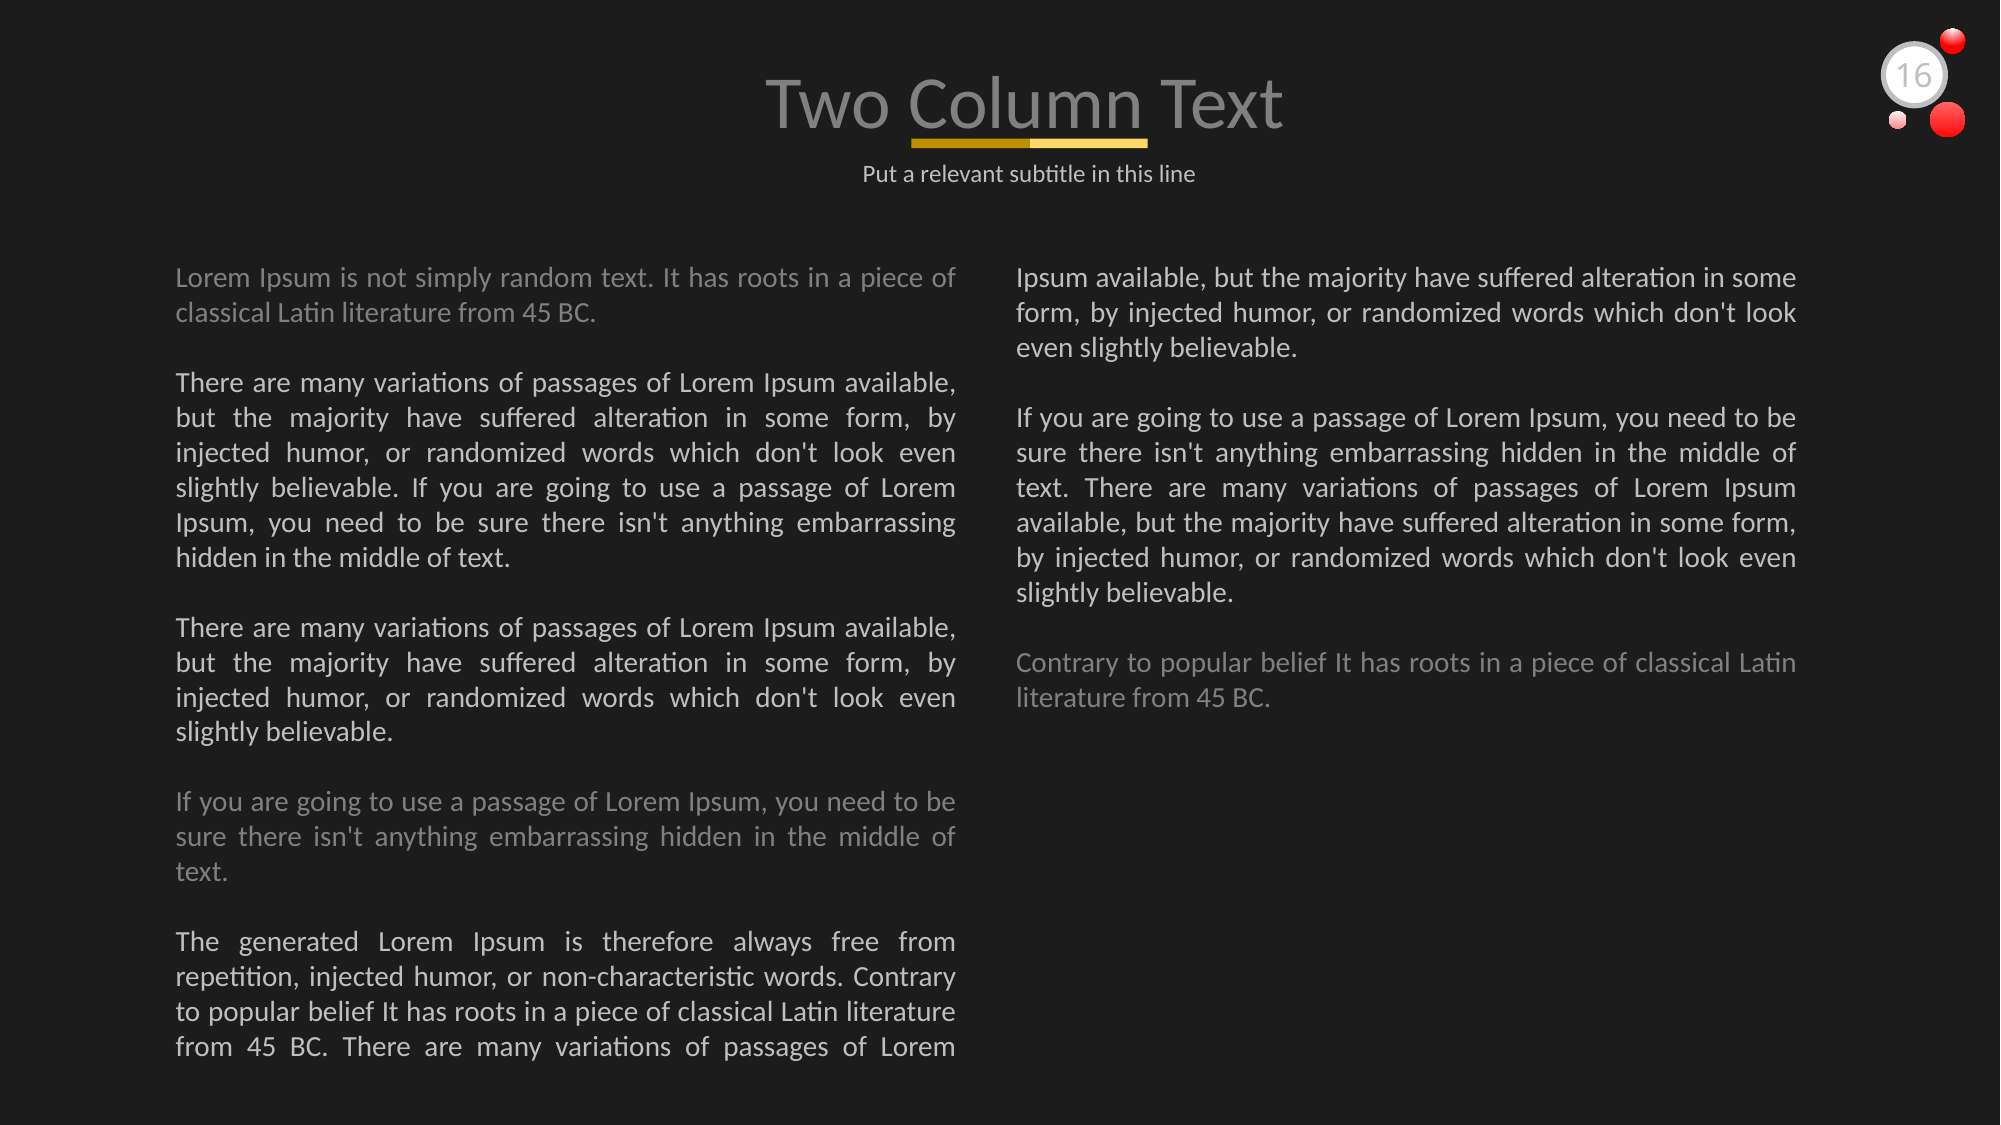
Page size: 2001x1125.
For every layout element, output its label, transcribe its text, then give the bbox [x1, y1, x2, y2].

text_box Put a relevant subtitle in this line [792, 142, 1267, 202]
text_box Lorem Ipsum is not simply random text. It has roots in a piece of classical Latin literature from 45 BC. There are many variations of passages of Lorem Ipsum available, but the majority have suffered alteration in some form, by injected humor, or randomized words which don't look even slightly believable. If you are going to use a passage of Lorem Ipsum, you need to be sure there isn't anything embarrassing hidden in the middle of text. There are many variations of passages of Lorem Ipsum available, but the majority have suffered alteration in some form, by injected humor, or randomized words which don't look even slightly believable. If you are going to use a passage of Lorem Ipsum, you need to be sure there isn't anything embarrassing hidden in the middle of text. The generated Lorem Ipsum is therefore always free from repetition, injected humor, or non-characteristic words. Contrary to popular belief It has roots in a piece of classical Latin literature from 45 BC. There are many variations of passages of Lorem Ipsum available, but the majority have suffered alteration in some form, by injected humor, or randomized words which don't look even slightly believable. If you are going to use a passage of Lorem Ipsum, you need to be sure there isn't anything embarrassing hidden in the middle of text. There are many variations of passages of Lorem Ipsum available, but the majority have suffered alteration in some form, by injected humor, or randomized words which don't look even slightly believable. Contrary to popular belief It has roots in a piece of classical Latin literature from 45 BC. [160, 250, 1821, 1081]
text_box Two Column Text [597, 1, 1454, 152]
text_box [1876, 28, 1966, 138]
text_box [911, 138, 1148, 149]
